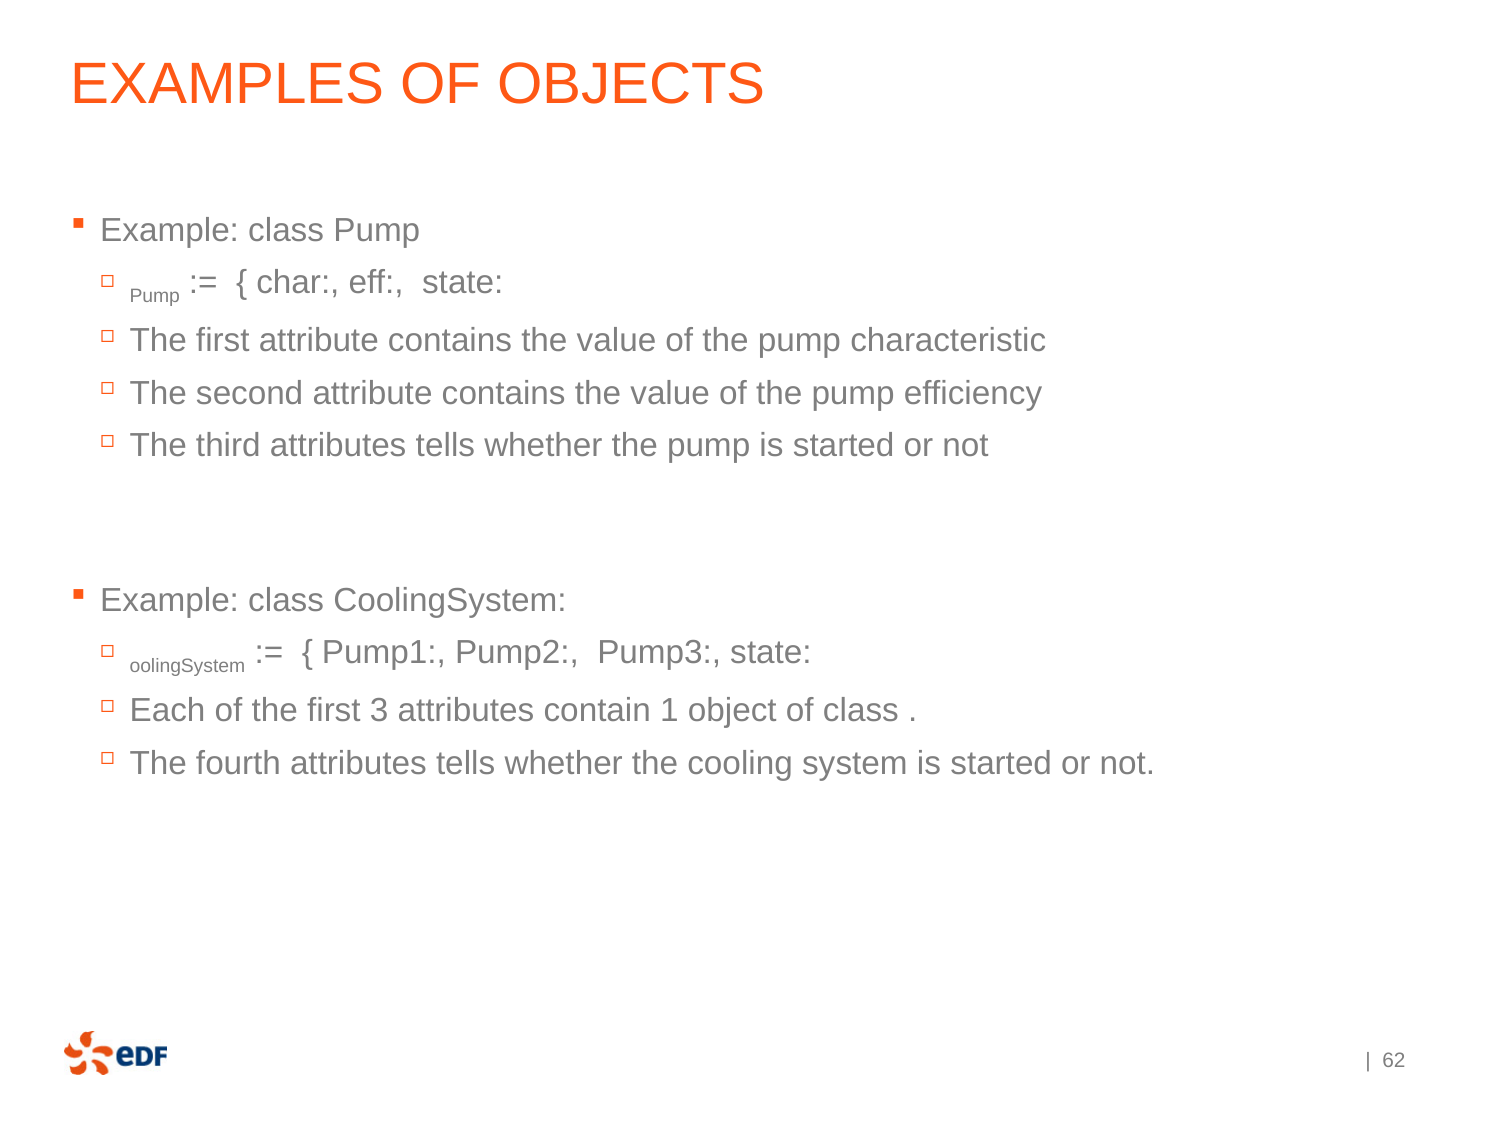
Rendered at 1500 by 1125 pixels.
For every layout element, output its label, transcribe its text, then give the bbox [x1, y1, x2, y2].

picture [64, 1031, 167, 1075]
title Examples of objects [64, 45, 1436, 185]
